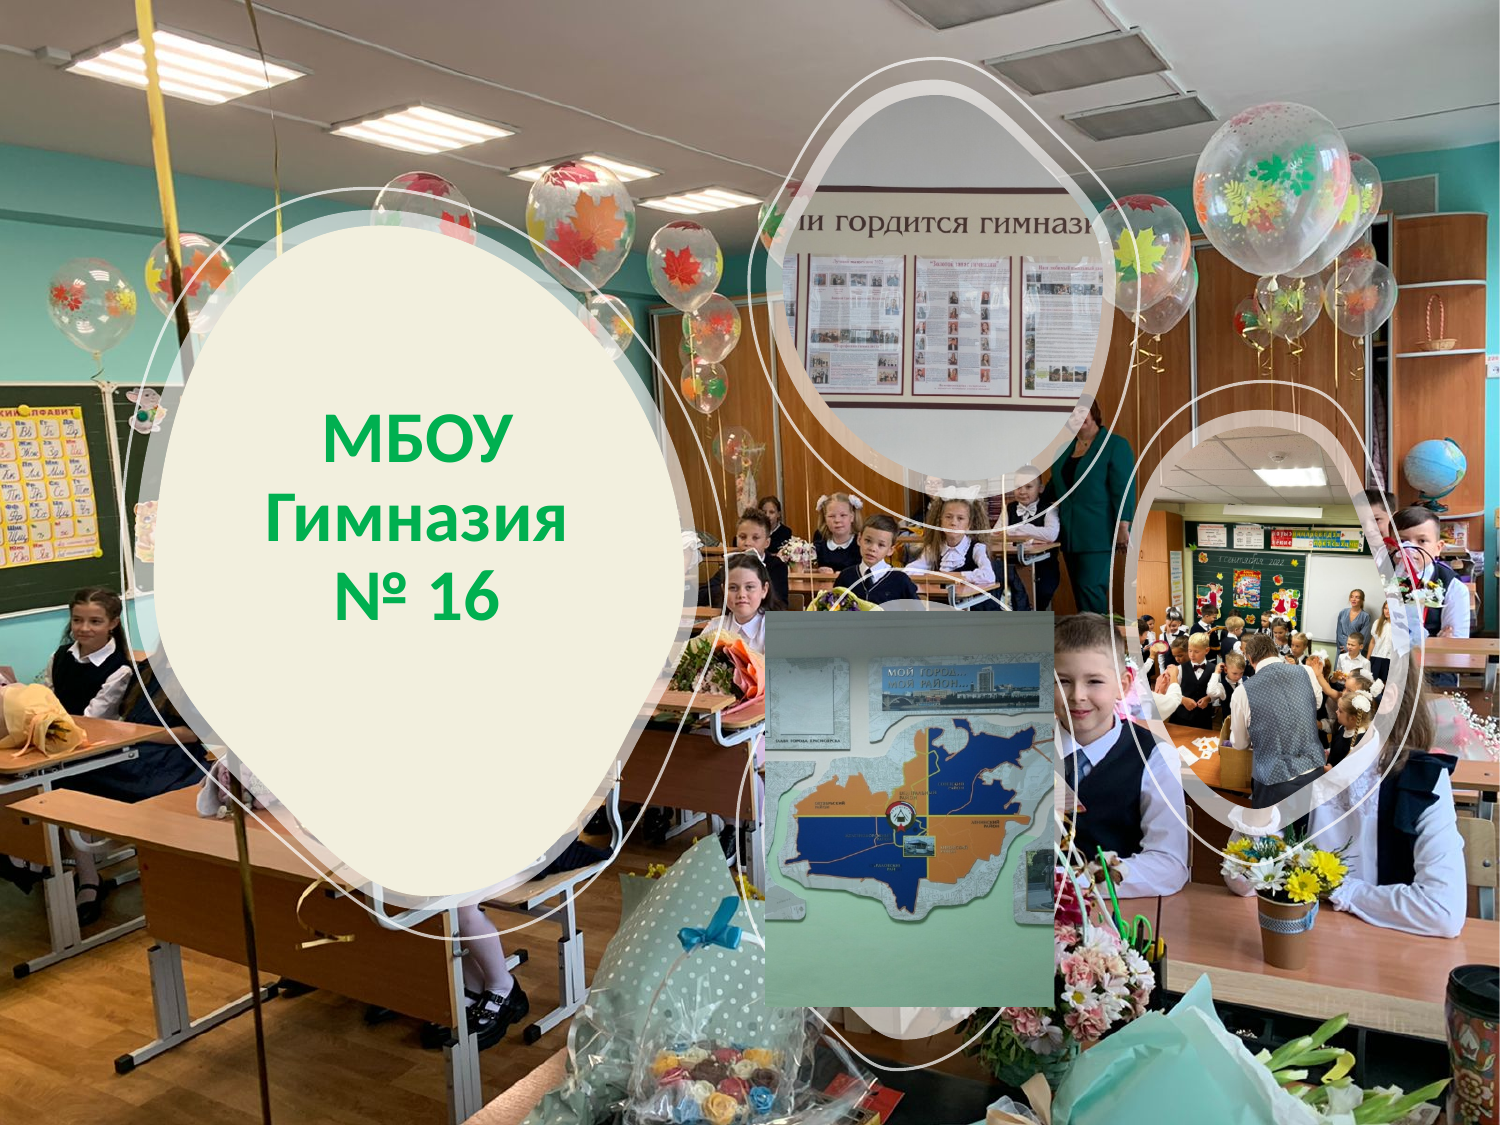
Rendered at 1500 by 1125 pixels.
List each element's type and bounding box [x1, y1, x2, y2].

list [764, 611, 1055, 1007]
picture [0, 0, 1500, 1125]
